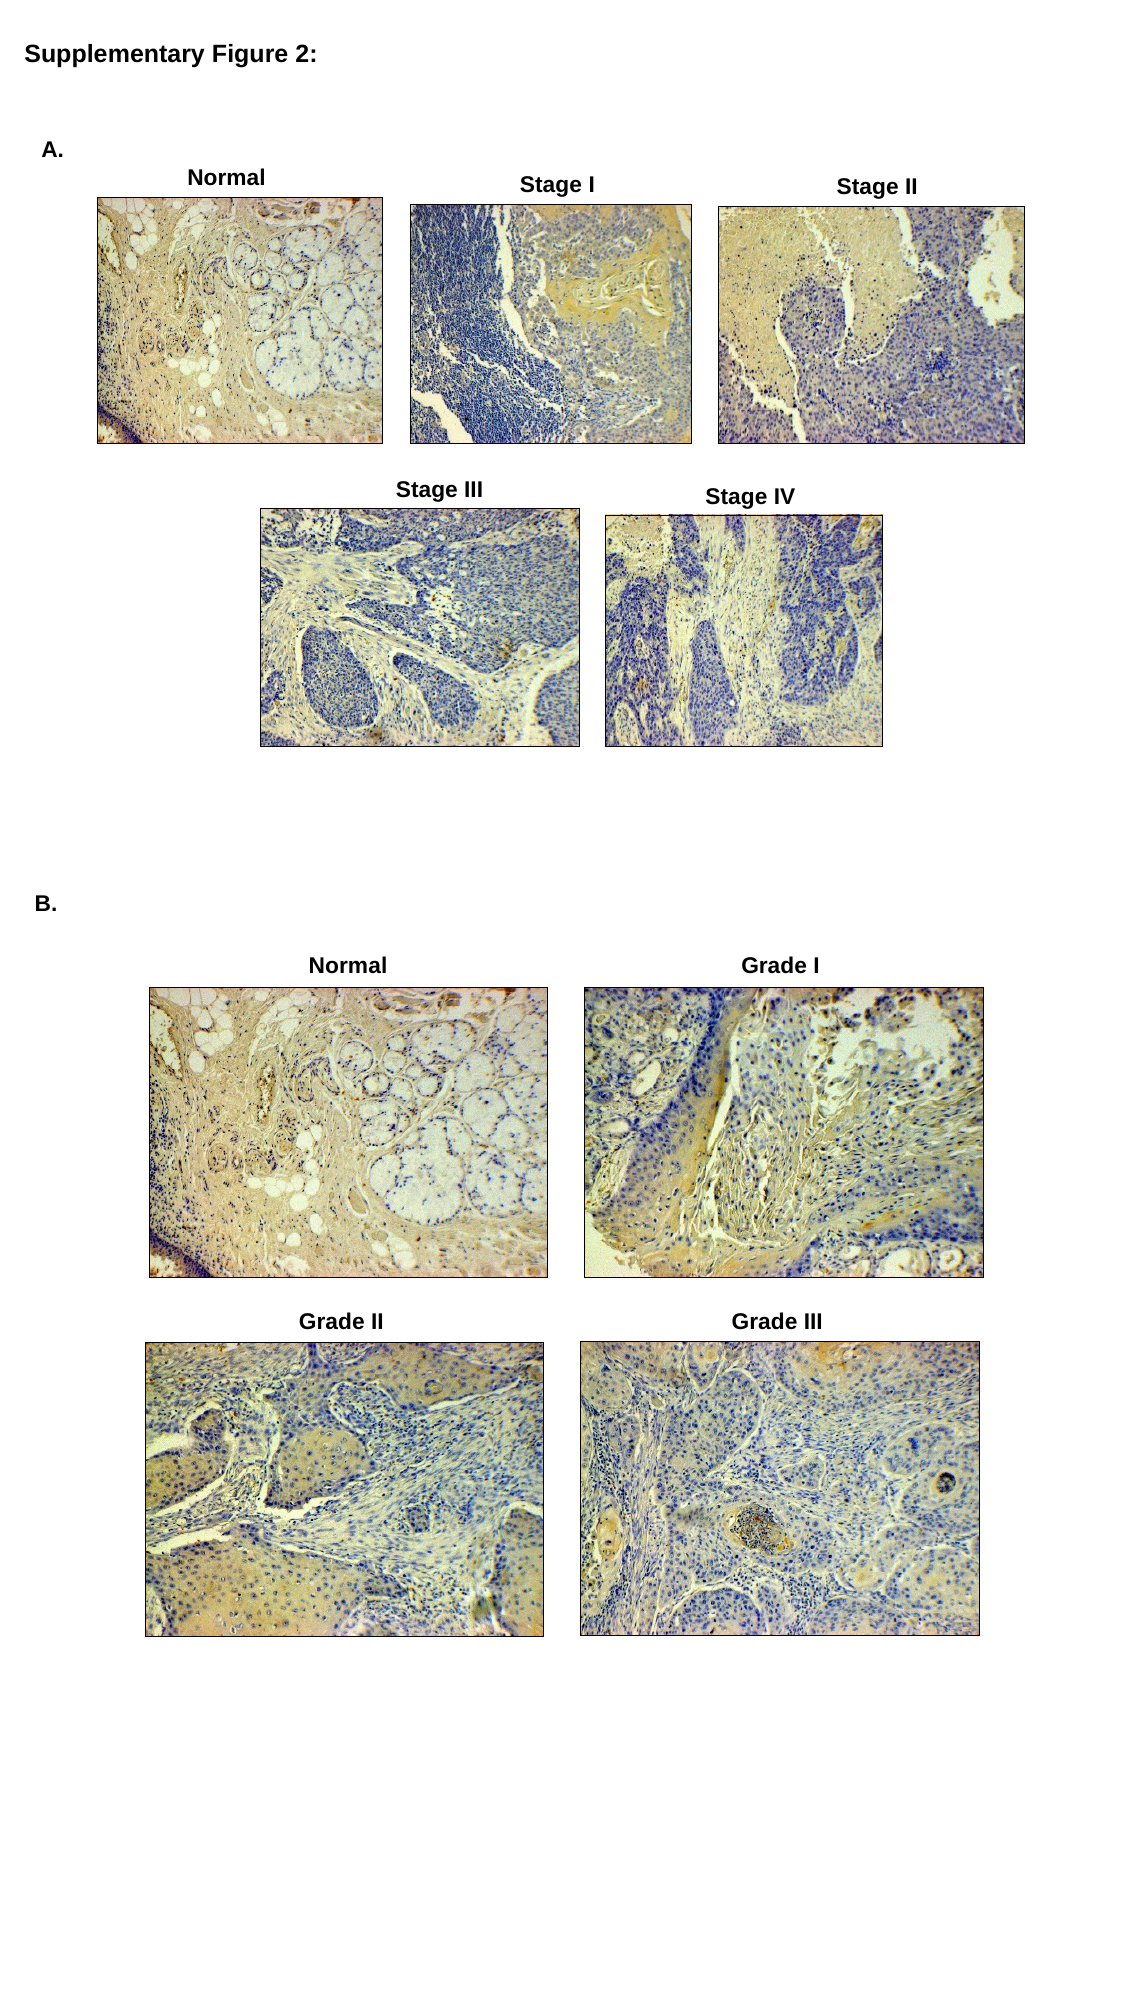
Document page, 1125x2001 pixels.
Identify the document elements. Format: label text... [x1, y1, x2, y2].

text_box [97, 163, 383, 444]
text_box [410, 169, 692, 444]
text_box Supplementary Figure 2: [9, 30, 341, 75]
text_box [605, 482, 883, 748]
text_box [149, 951, 548, 1278]
text_box B. [19, 881, 73, 924]
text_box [580, 1306, 980, 1636]
text_box A. [26, 126, 79, 169]
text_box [584, 951, 984, 1278]
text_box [260, 474, 580, 748]
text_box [145, 1306, 544, 1637]
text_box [718, 172, 1025, 444]
